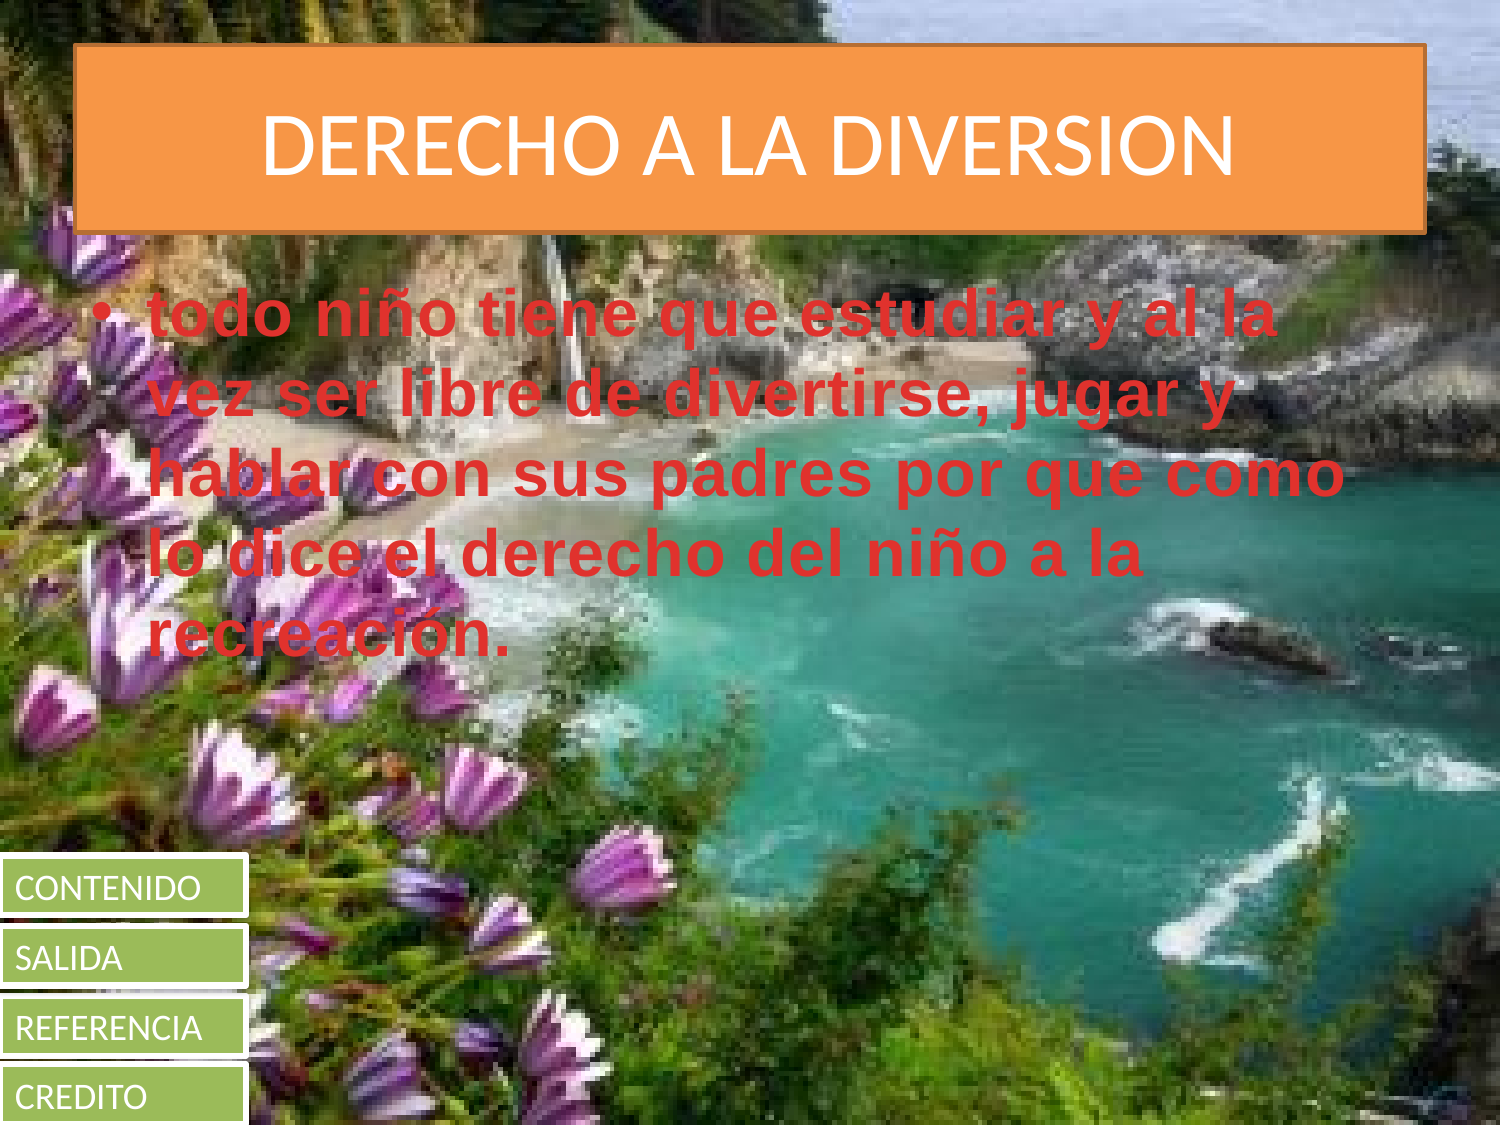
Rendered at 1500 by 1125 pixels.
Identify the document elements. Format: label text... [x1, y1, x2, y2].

text_box SALIDA [0, 923, 249, 989]
picture [0, 0, 1500, 1125]
title DERECHO A LA DIVERSION [73, 43, 1427, 235]
picture [0, 989, 75, 993]
text_box REFERENCIA [0, 994, 249, 1059]
text_box CONTENIDO [0, 852, 249, 918]
list todo niño tiene que estudiar y al la vez ser libre de divertirse, jugar y hablar con sus padres por que como lo dice el derecho del niño a la recreación. [75, 262, 1425, 1005]
picture [0, 918, 75, 923]
text_box CREDITO [0, 1061, 249, 1125]
